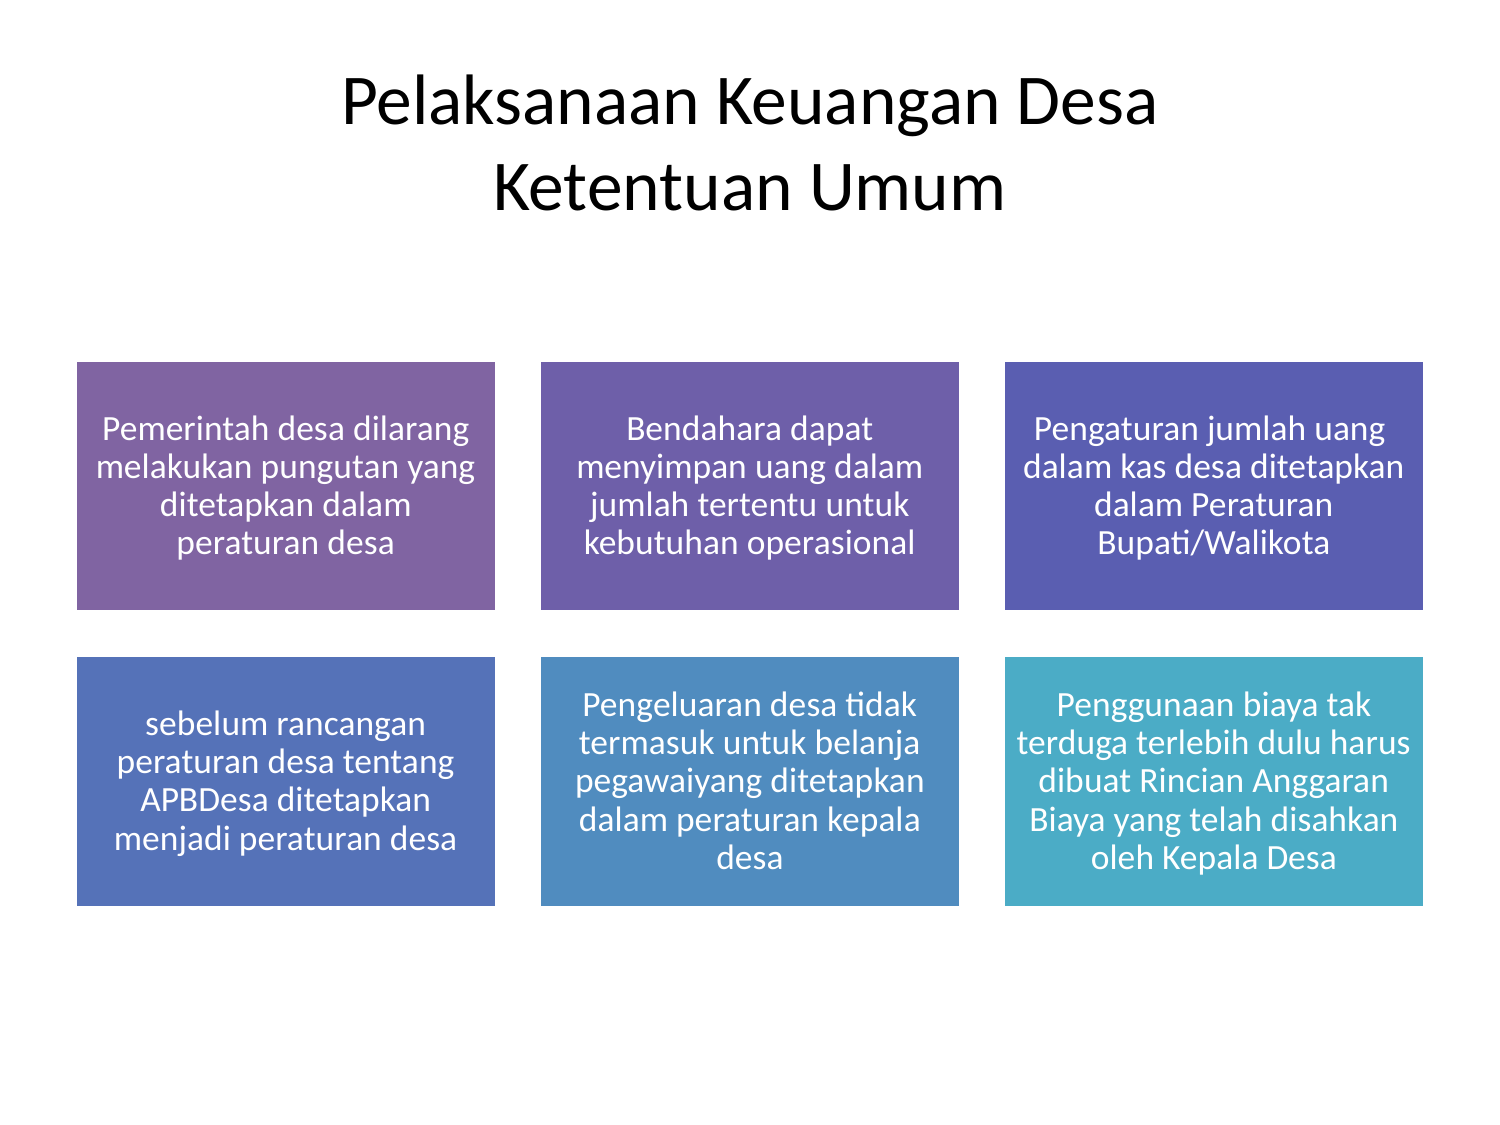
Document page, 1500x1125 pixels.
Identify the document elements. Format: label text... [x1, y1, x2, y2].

title Pelaksanaan Keuangan Desa Ketentuan Umum [75, 45, 1425, 233]
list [74, 262, 1426, 1006]
